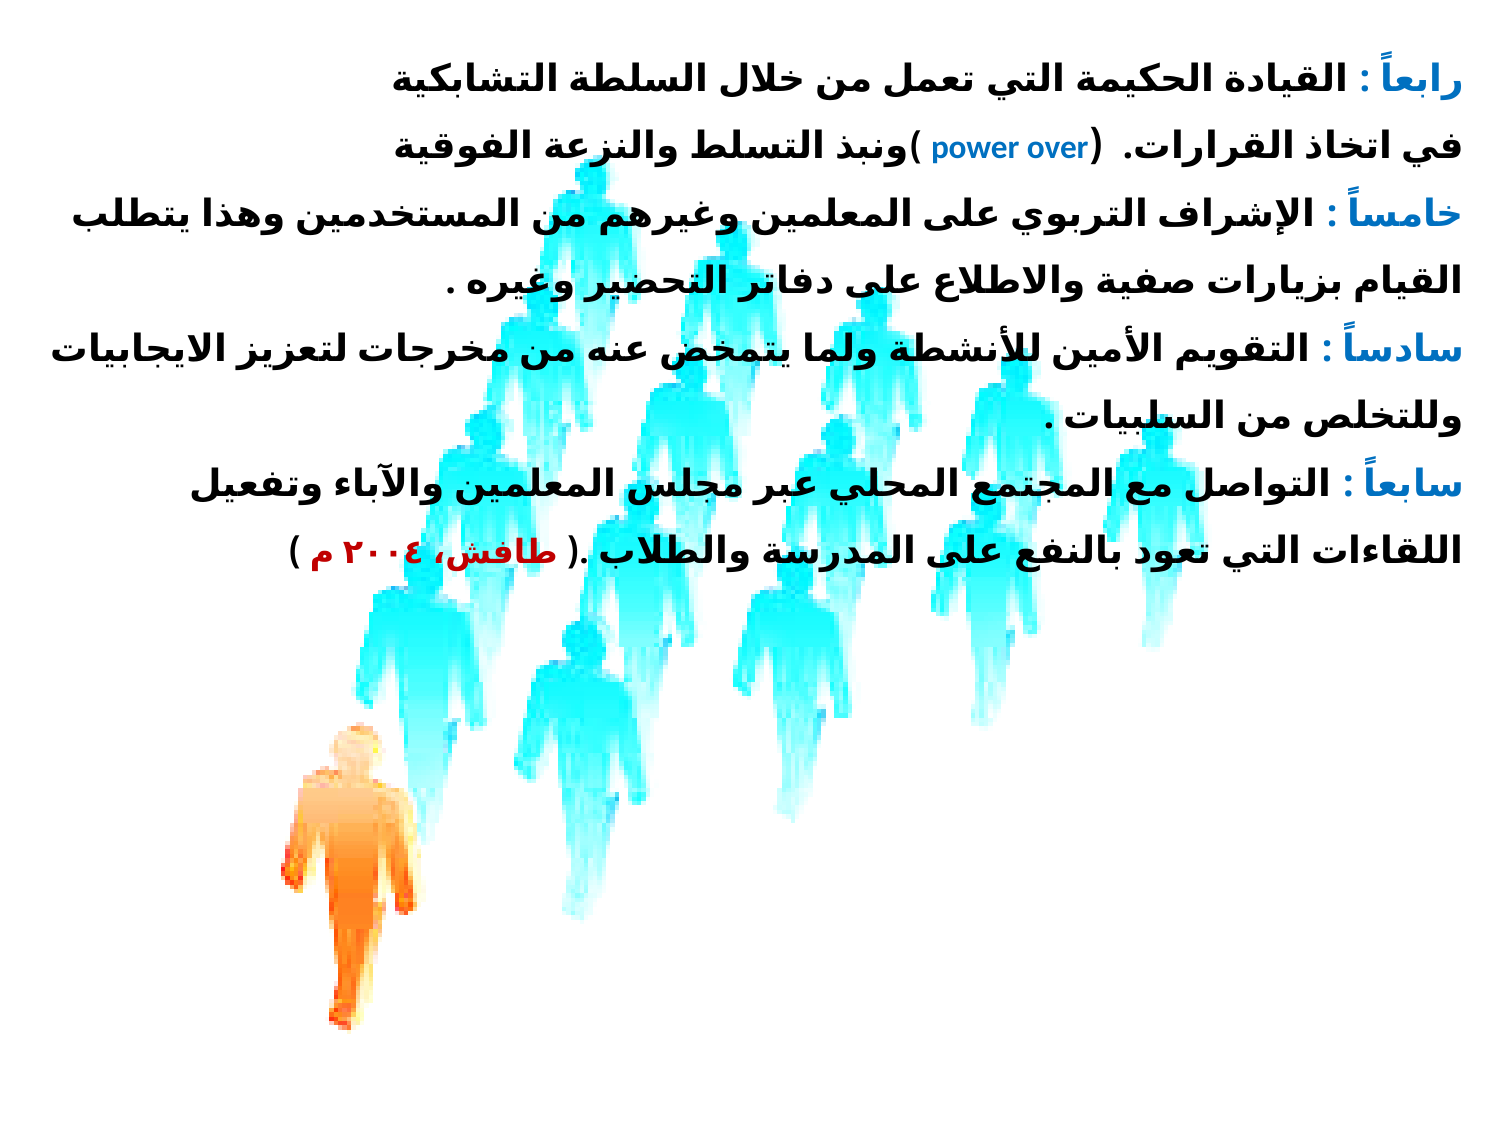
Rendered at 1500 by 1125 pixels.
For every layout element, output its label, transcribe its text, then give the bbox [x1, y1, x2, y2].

picture [232, 120, 1270, 1061]
text_box رابعاً : القيادة الحكيمة التي تعمل من خلال السلطة التشابكية في اتخاذ القرارات. (power over )ونبذ التسلط والنزعة الفوقية خامساً : الإشراف التربوي على المعلمين وغيرهم من المستخدمين وهذا يتطلب القيام بزيارات صفية والاطلاع على دفاتر التحضير وغيره . سادساً : التقويم الأمين للأنشطة ولما يتمخض عنه من مخرجات لتعزيز الايجابيات وللتخلص من السلبيات . سابعاً : التواصل مع المجتمع المحلي عبر مجلس المعلمين والآباء وتفعيل اللقاءات التي تعود بالنفع على المدرسة والطلاب .( طافش، ٢٠٠٤ م ) [23, 23, 1479, 579]
